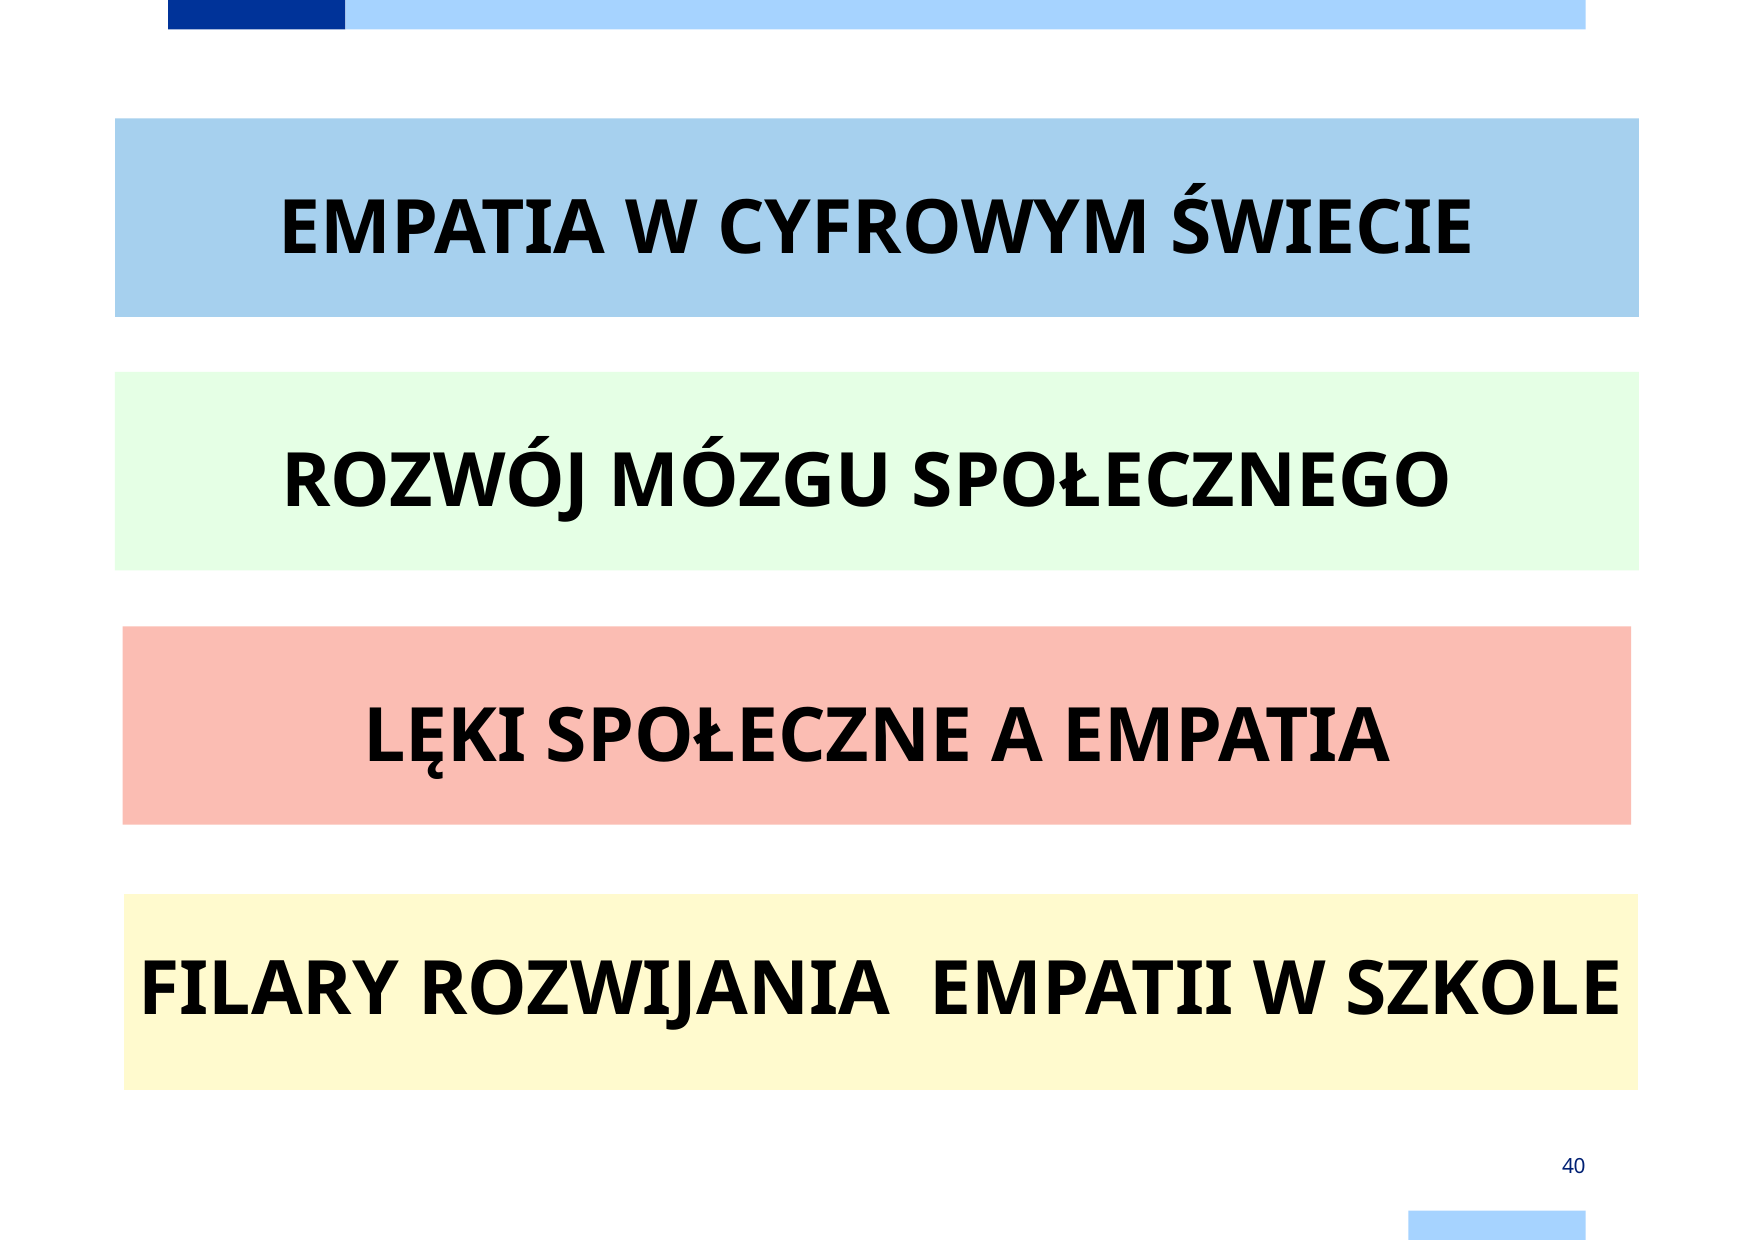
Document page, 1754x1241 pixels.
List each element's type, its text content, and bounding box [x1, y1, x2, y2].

title EMPATIA W CYFROWYM ŚWIECIE [115, 118, 1639, 317]
text_box FILARY ROZWIJANIA EMPATII W SZKOLE [122, 892, 1640, 1092]
text_box LĘKI SPOŁECZNE A EMPATIA [122, 626, 1632, 825]
text_box ROZWÓJ MÓZGU SPOŁECZNEGO [114, 371, 1639, 571]
slide_number 40 [1408, 1151, 1586, 1182]
